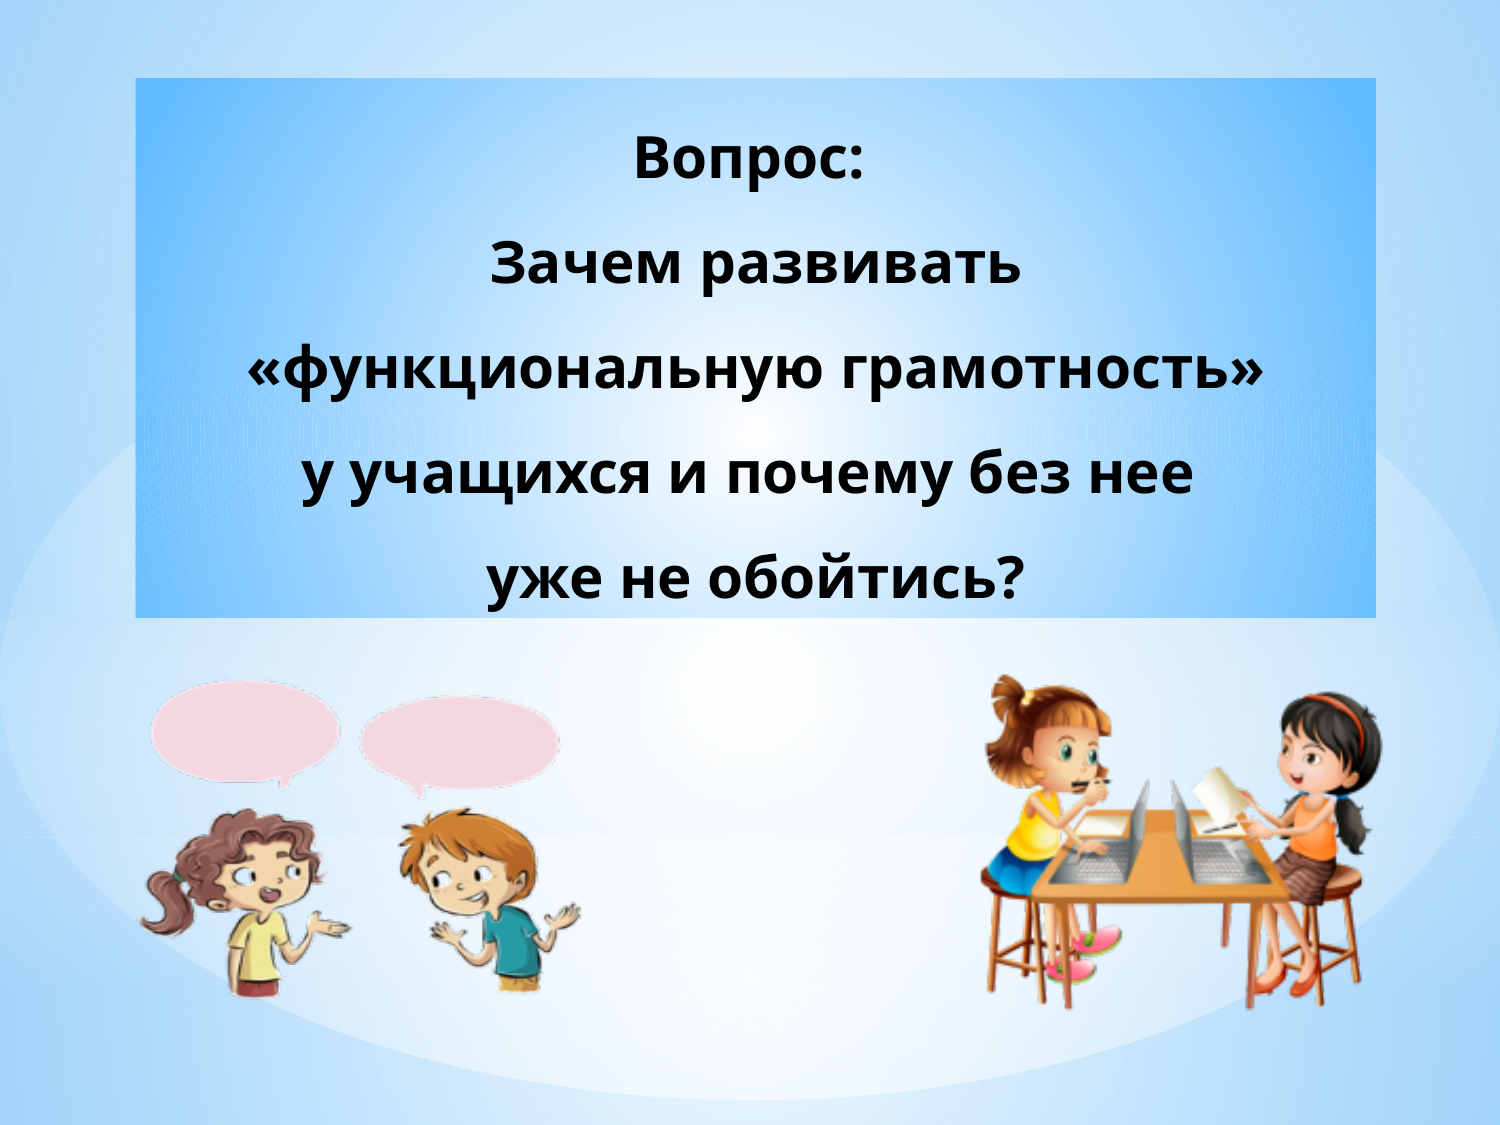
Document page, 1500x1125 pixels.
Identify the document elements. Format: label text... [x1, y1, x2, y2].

text_box Вопрос: Зачем развивать «функциональную грамотность» у учащихся и почему без нее уже не обойтись? [135, 78, 1376, 618]
picture [950, 656, 1403, 1024]
picture [135, 656, 585, 1024]
